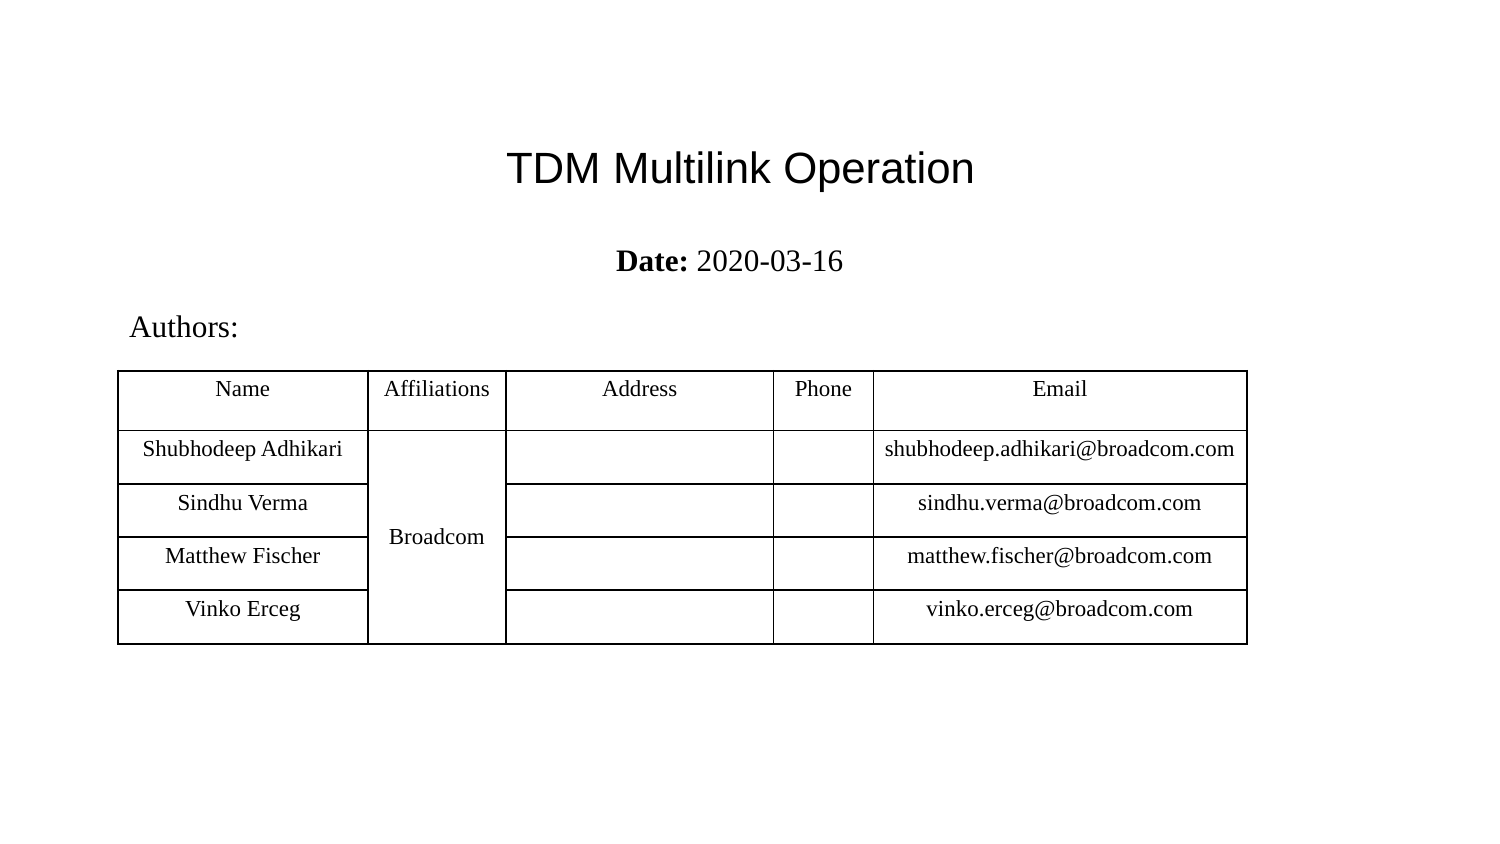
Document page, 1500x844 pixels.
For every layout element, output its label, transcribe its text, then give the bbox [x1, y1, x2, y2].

table_cell [774, 591, 873, 643]
table_cell [774, 538, 873, 589]
table_cell Shubhodeep Adhikari [119, 431, 367, 483]
table_cell [507, 591, 773, 643]
table_cell shubhodeep.adhikari@broadcom.com [874, 431, 1246, 483]
title TDM Multilink Operation [65, 112, 1416, 220]
table_header Affiliations [369, 372, 505, 430]
table_cell Vinko Erceg [119, 591, 367, 643]
table_cell [507, 431, 773, 483]
table_cell Broadcom [369, 431, 505, 643]
table_cell vinko.erceg@broadcom.com [874, 591, 1246, 643]
table_header Name [119, 372, 367, 430]
table_cell [774, 485, 873, 536]
table_cell matthew.fischer@broadcom.com [874, 538, 1246, 589]
table_cell Sindhu Verma [119, 485, 367, 536]
text_box Authors: [117, 300, 296, 348]
table_cell [507, 485, 773, 536]
table_cell Matthew Fischer [119, 538, 367, 589]
table_header Phone [774, 372, 873, 430]
subtitle Date: 2020-03-16 [204, 234, 1255, 293]
table_header Email [874, 372, 1246, 430]
table_cell sindhu.verma@broadcom.com [874, 485, 1246, 536]
table_cell [774, 431, 873, 483]
table_header Address [507, 372, 773, 430]
table_cell [507, 538, 773, 589]
